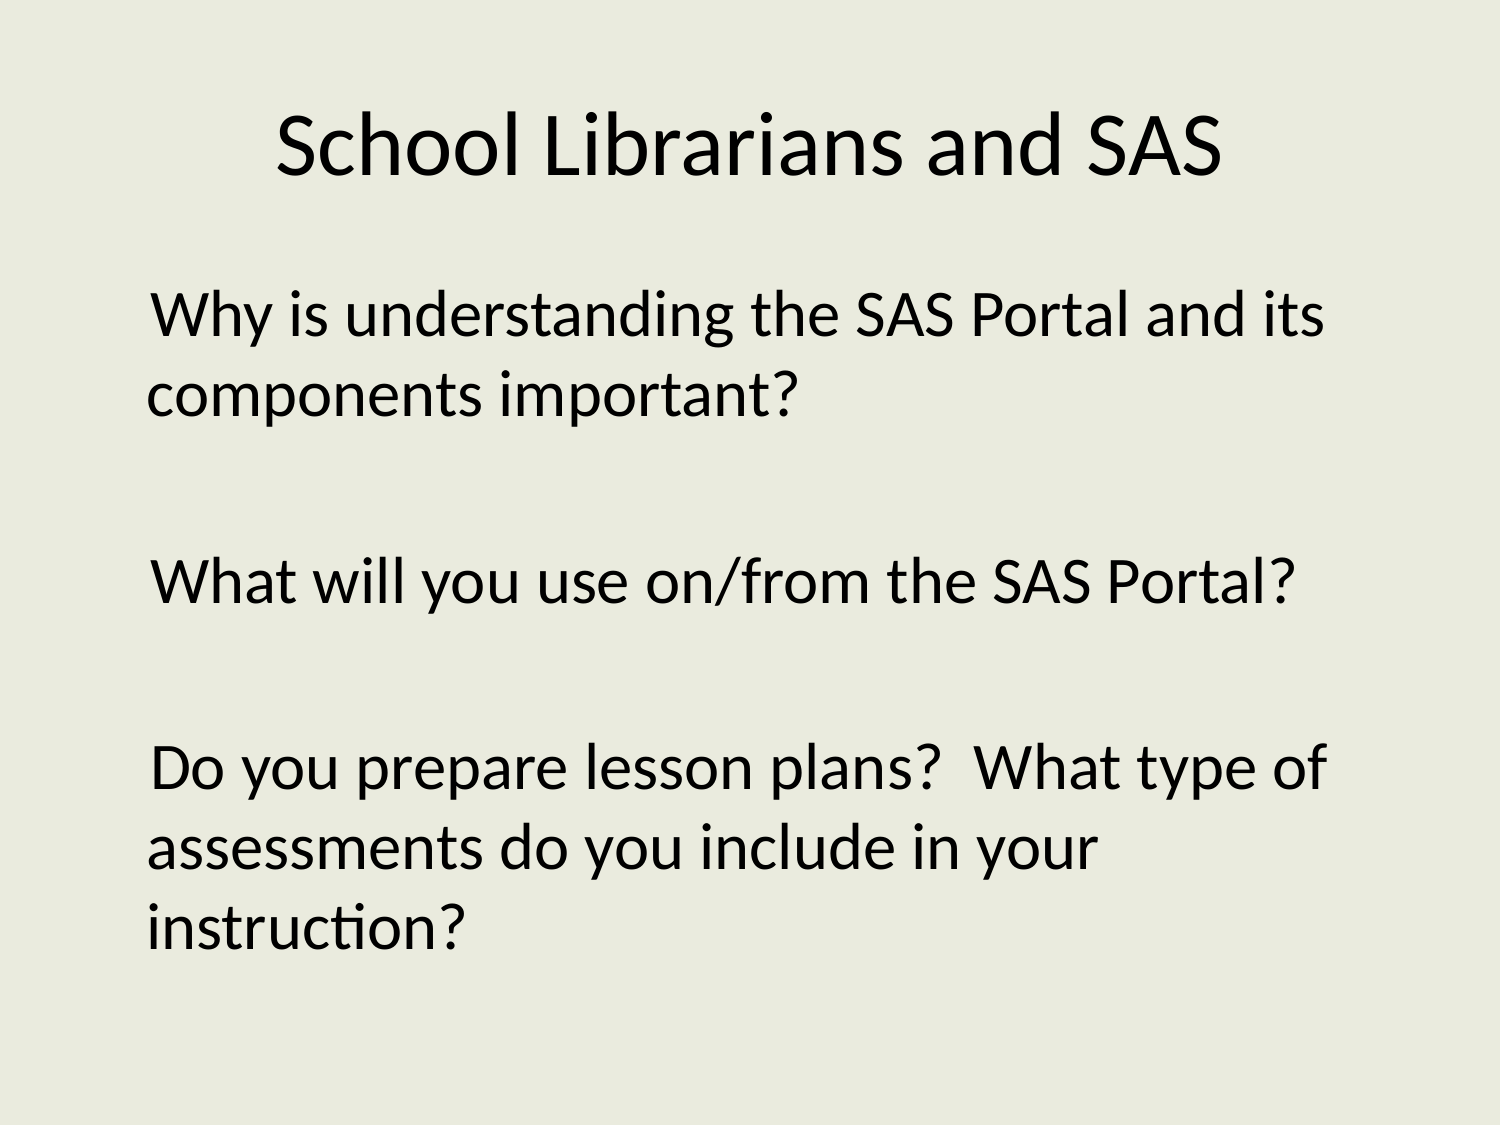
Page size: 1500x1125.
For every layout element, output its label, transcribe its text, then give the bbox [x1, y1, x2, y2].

list Why is understanding the SAS Portal and its components important? What will you use on/from the SAS Portal? Do you prepare lesson plans? What type of assessments do you include in your instruction? [75, 262, 1425, 1005]
title School Librarians and SAS [75, 45, 1425, 233]
